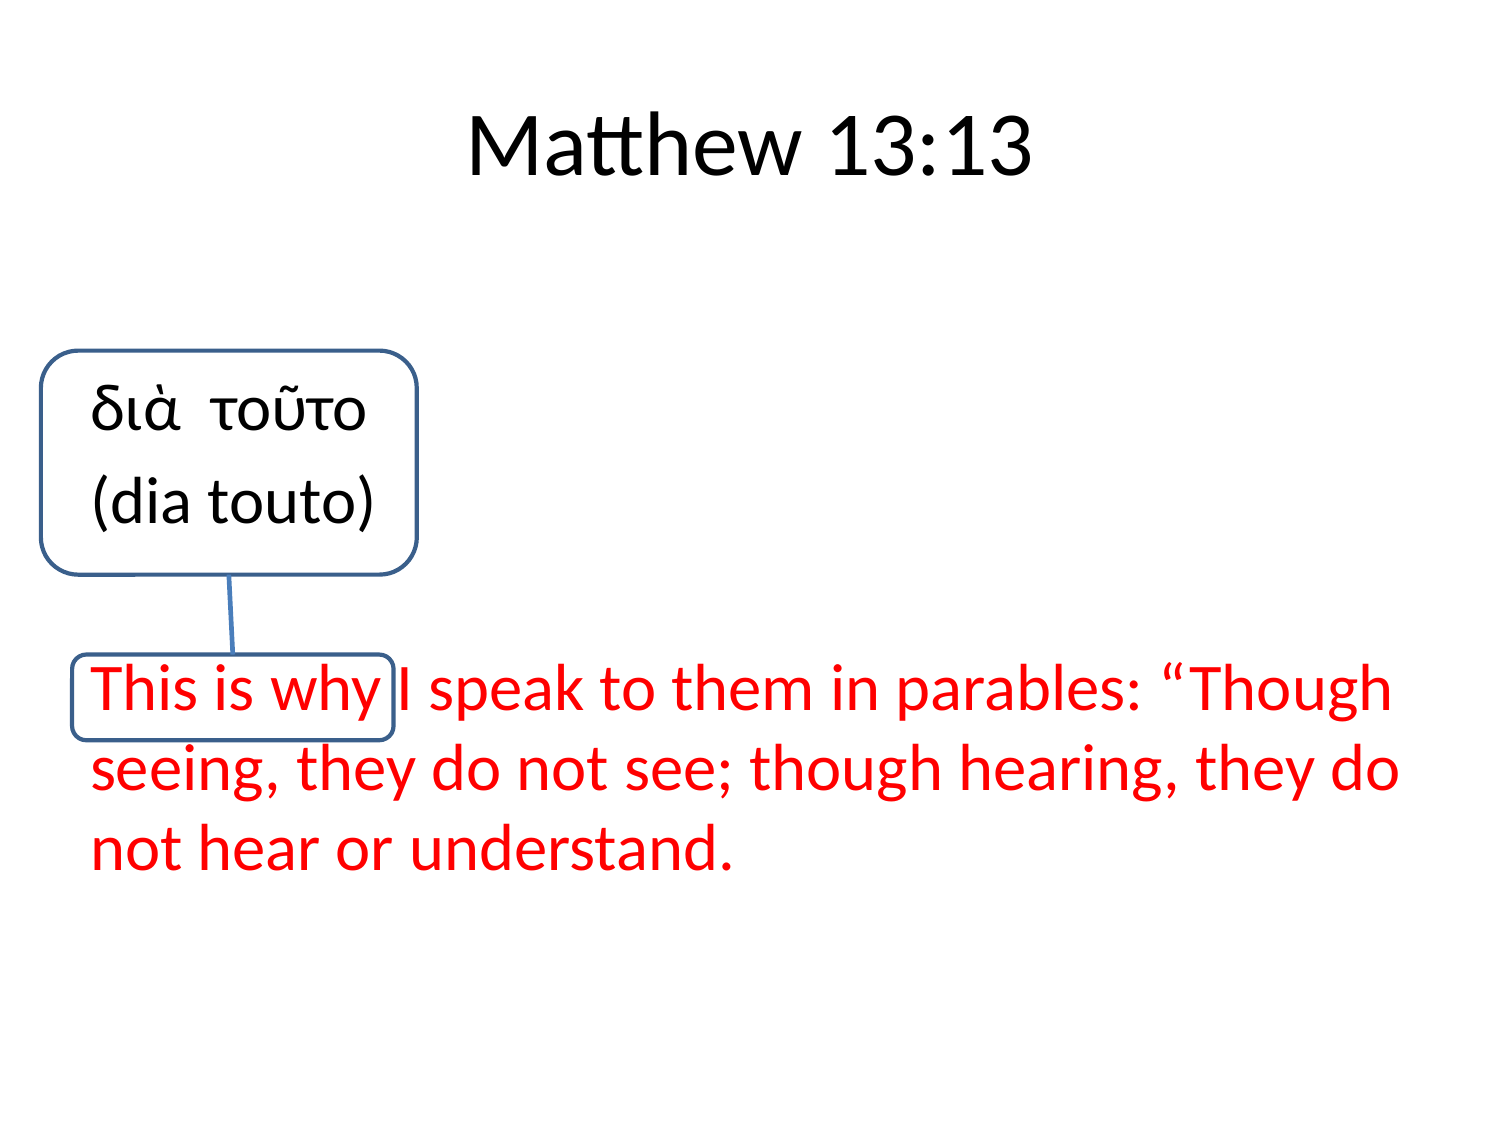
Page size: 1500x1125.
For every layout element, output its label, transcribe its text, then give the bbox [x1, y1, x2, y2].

text_box [69, 652, 396, 743]
title Matthew 13:13 [75, 45, 1425, 233]
text_box [38, 348, 419, 577]
list διὰ τοῦτο (dia touto) This is why I speak to them in parables: “Though seeing, they do not see; though hearing, they do not hear or understand. [75, 262, 1425, 1005]
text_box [228, 574, 233, 655]
